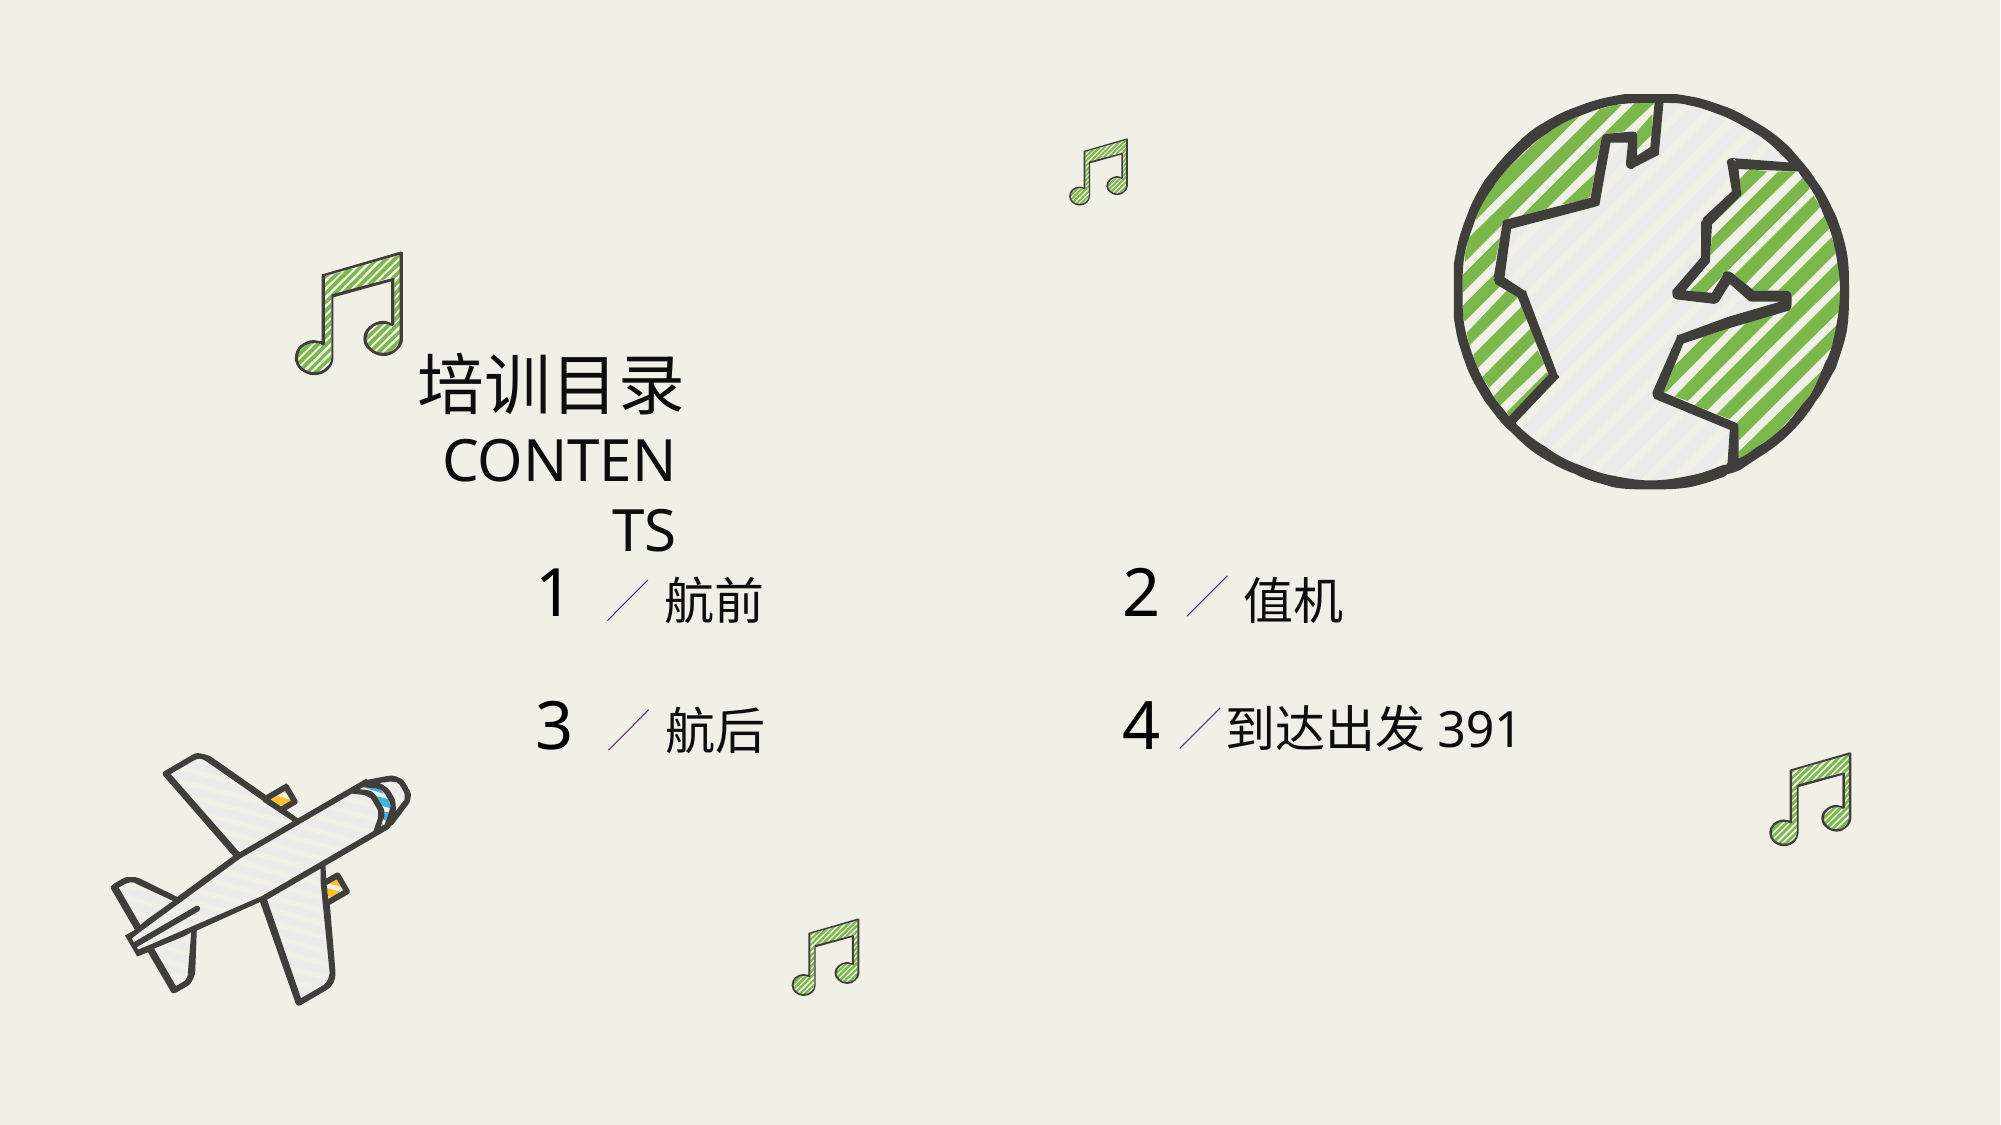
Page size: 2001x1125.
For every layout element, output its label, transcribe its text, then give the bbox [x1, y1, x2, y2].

text_box 2 [1107, 542, 1200, 637]
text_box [608, 709, 649, 751]
text_box 航后 [650, 692, 780, 767]
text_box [1769, 752, 1852, 847]
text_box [1179, 707, 1221, 749]
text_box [1069, 138, 1128, 206]
text_box 1 [520, 542, 613, 637]
text_box 航前 [649, 562, 779, 638]
picture [133, 707, 406, 1027]
picture [1453, 93, 1852, 492]
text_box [294, 251, 403, 376]
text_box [403, 335, 700, 502]
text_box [1187, 575, 1228, 617]
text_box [607, 579, 648, 621]
text_box 到达出发391 [1210, 690, 1538, 766]
text_box 3 [520, 675, 613, 771]
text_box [791, 918, 860, 996]
text_box 值机 [1228, 562, 1359, 638]
text_box 4 [1107, 675, 1200, 771]
